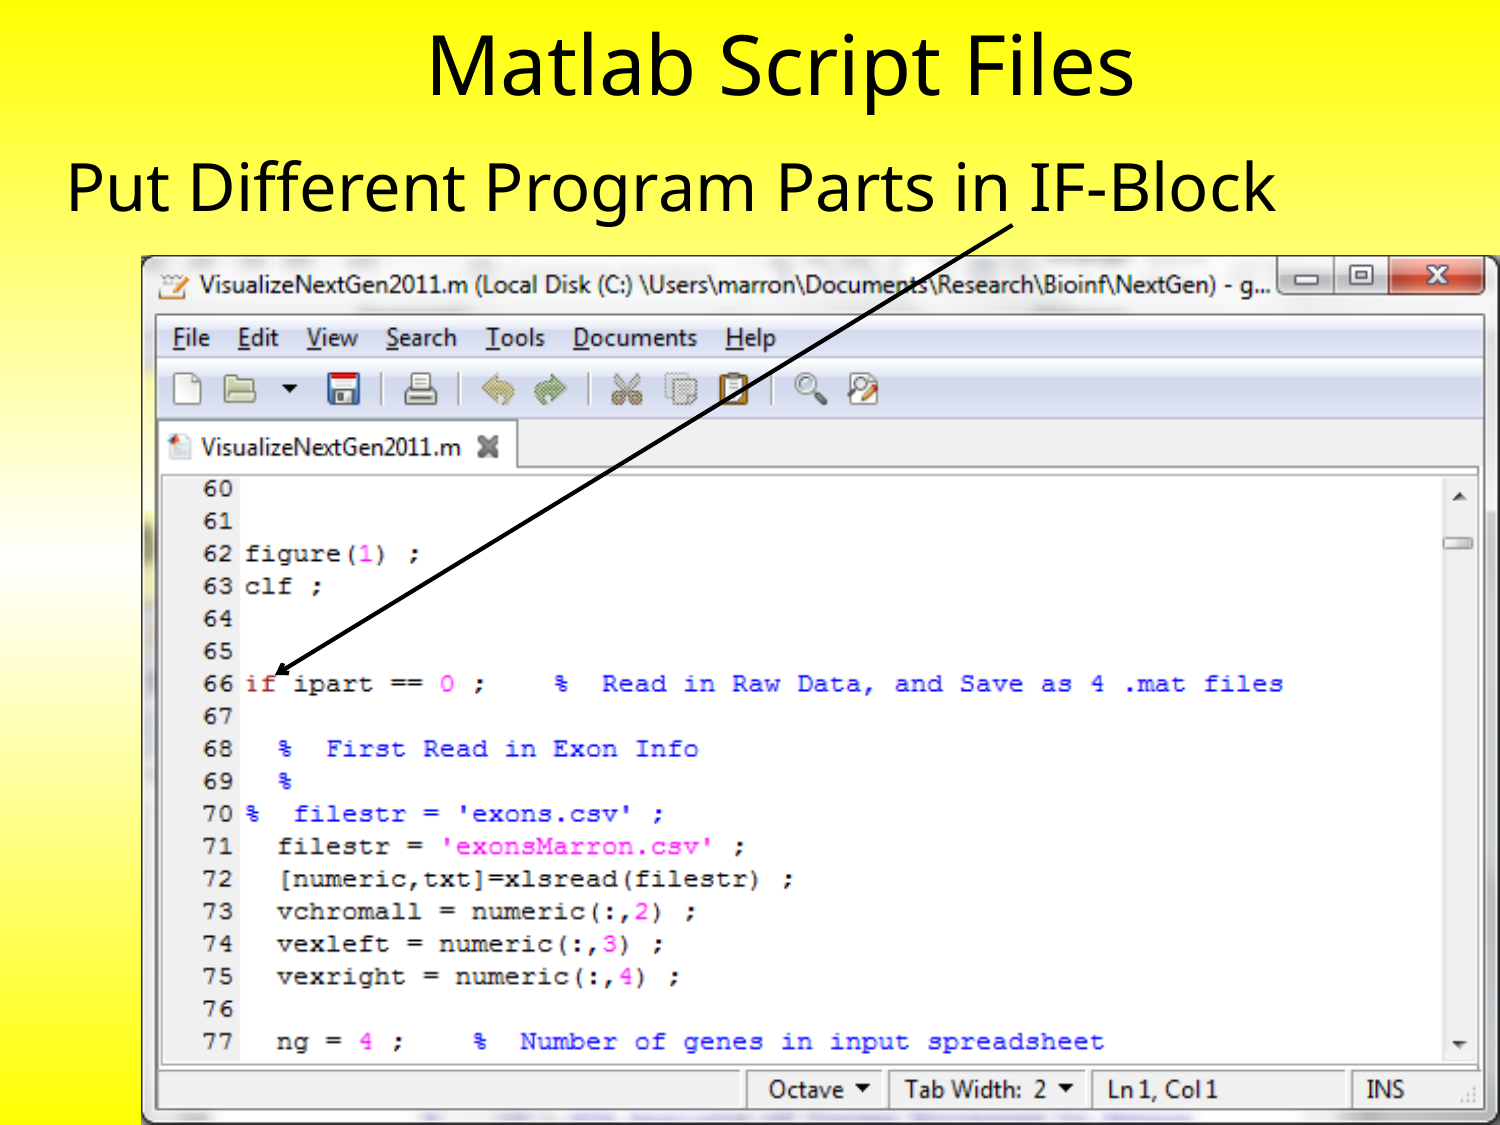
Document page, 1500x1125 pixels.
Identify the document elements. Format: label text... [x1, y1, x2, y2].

list Put Different Program Parts in IF-Block [50, 137, 1463, 1025]
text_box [274, 224, 1013, 676]
picture [140, 255, 1500, 1125]
title Matlab Script Files [125, 0, 1438, 125]
